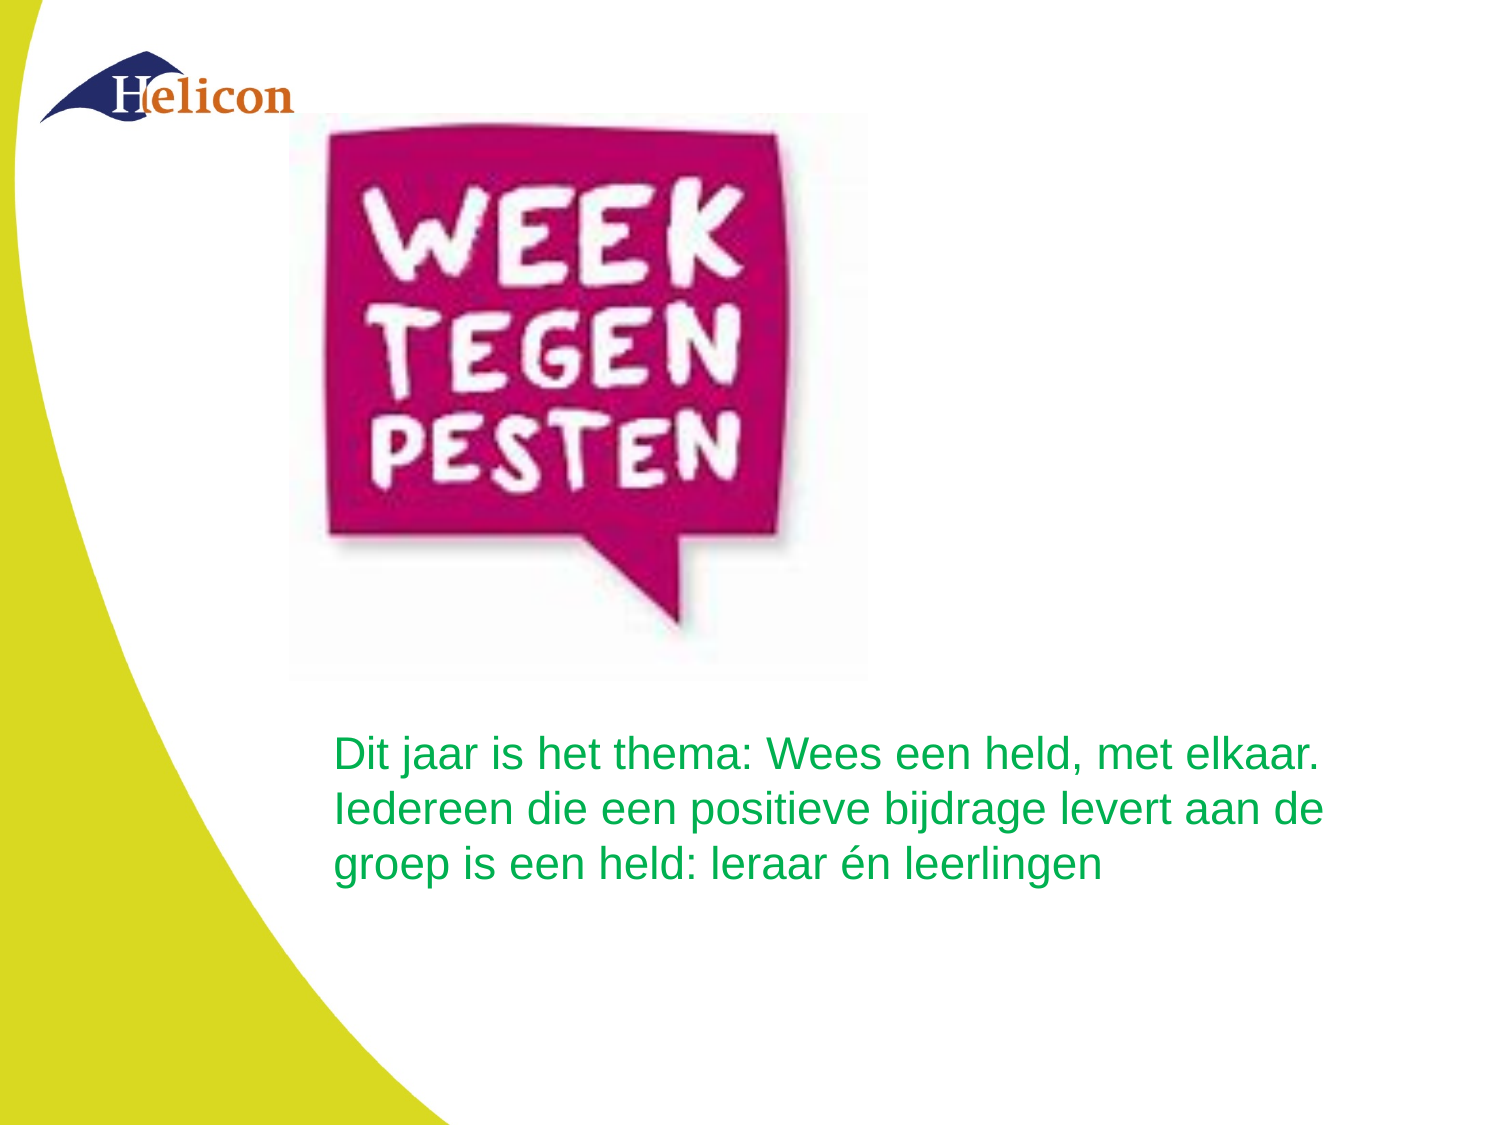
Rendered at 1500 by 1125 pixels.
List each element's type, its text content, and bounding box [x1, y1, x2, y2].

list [288, 113, 868, 681]
text_box Dit jaar is het thema: Wees een held, met elkaar. Iedereen die een positieve bijdrage levert aan de groep is een held: leraar én leerlingen [318, 716, 1417, 896]
picture [0, 0, 1500, 1125]
